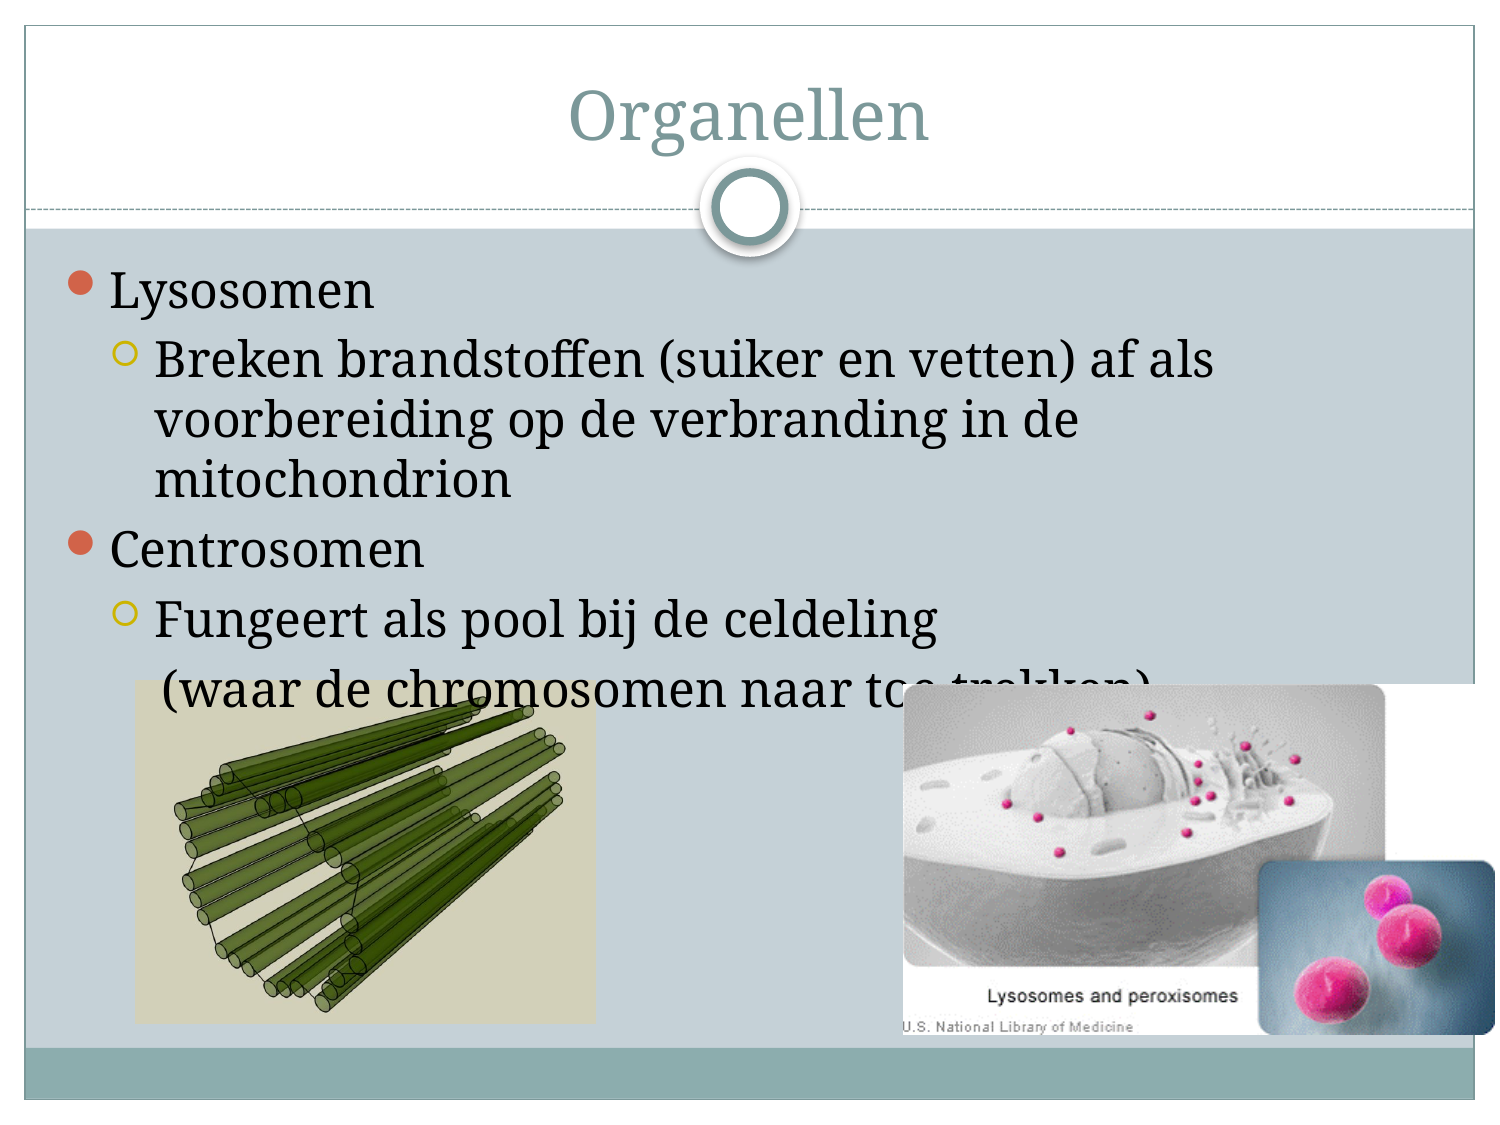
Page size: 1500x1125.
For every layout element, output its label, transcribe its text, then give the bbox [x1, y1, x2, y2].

title Organellen [49, 37, 1450, 163]
list Lysosomen Breken brandstoffen (suiker en vetten) af als voorbereiding op de verbranding in de mitochondrion Centrosomen Fungeert als pool bij de celdeling (waar de chromosomen naar toe trekken) [49, 250, 1445, 1001]
picture [903, 683, 1495, 1036]
picture [135, 680, 596, 1024]
